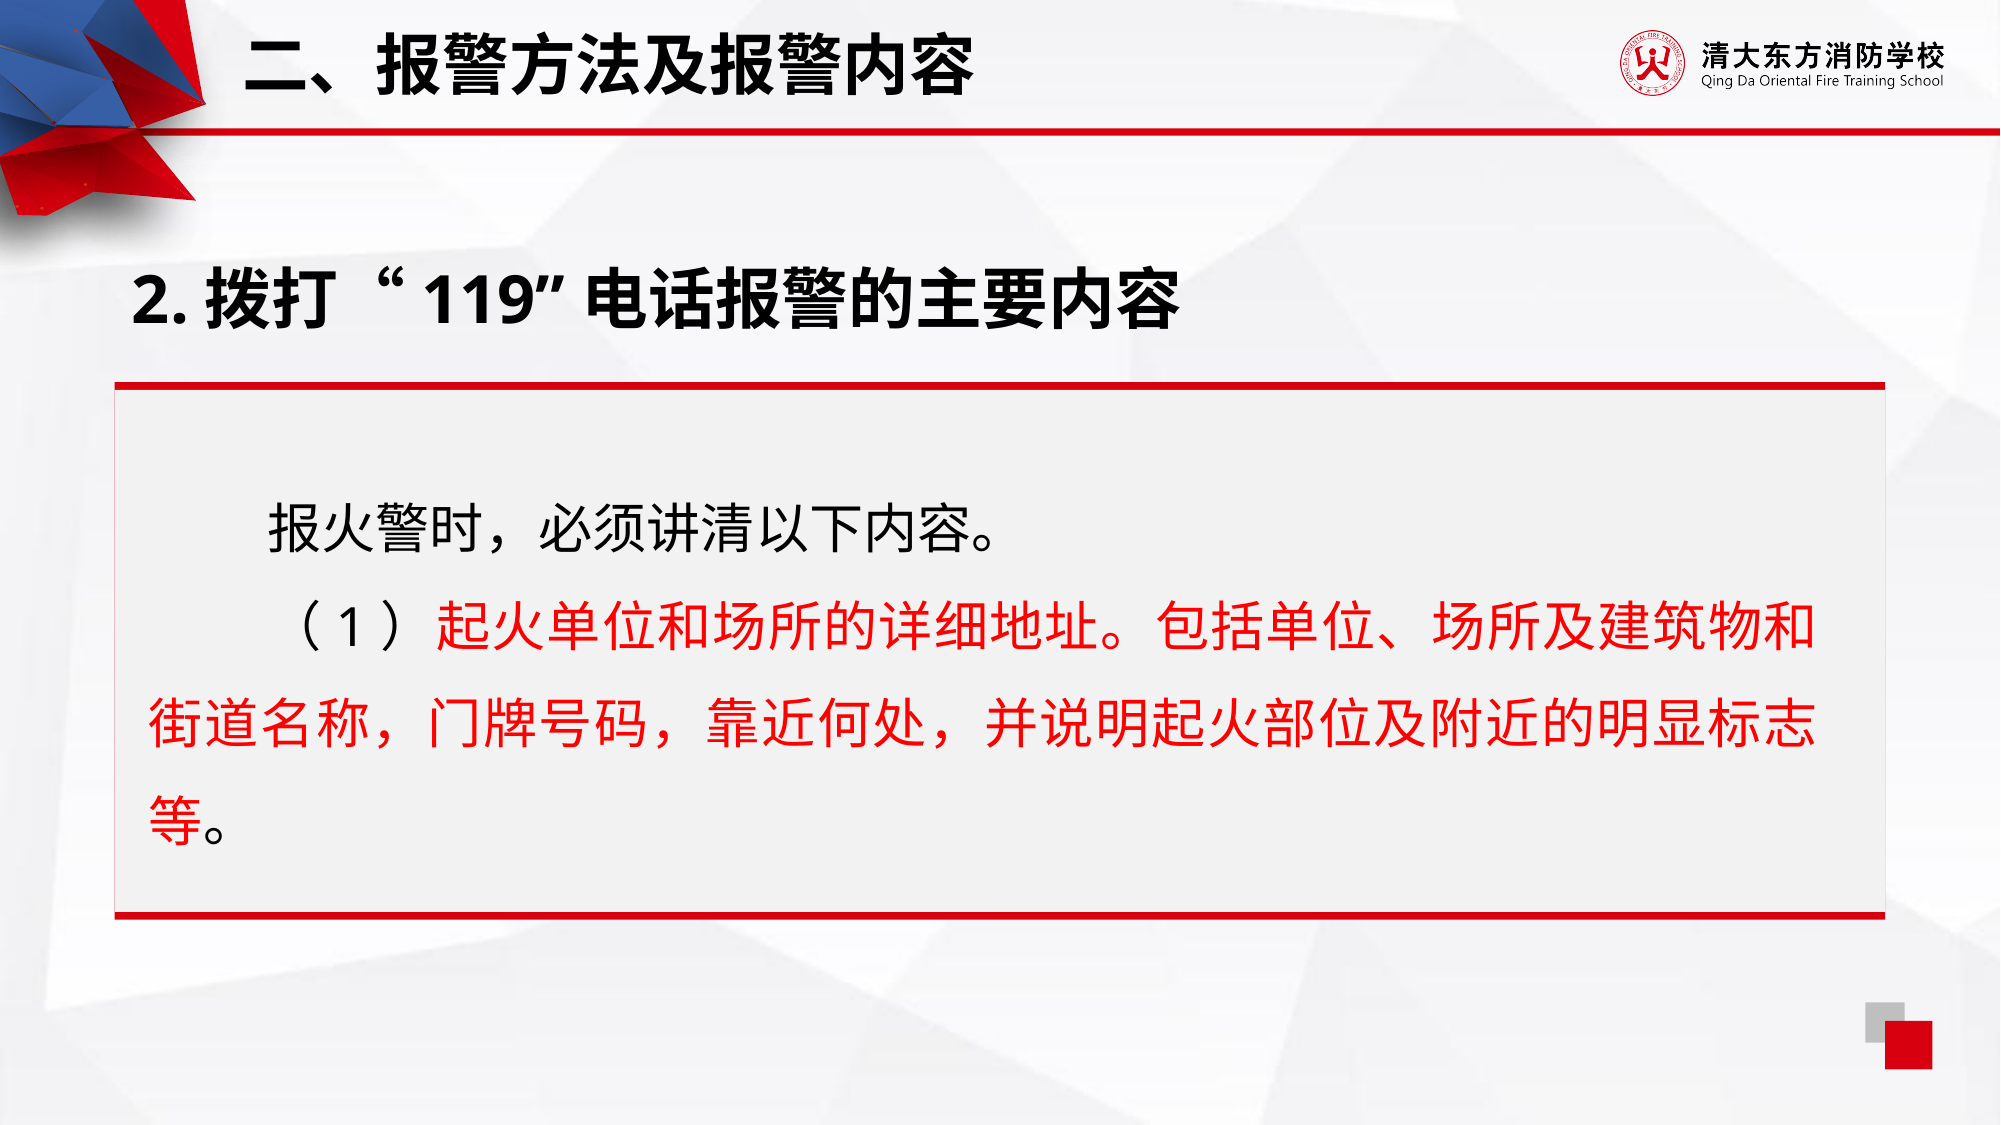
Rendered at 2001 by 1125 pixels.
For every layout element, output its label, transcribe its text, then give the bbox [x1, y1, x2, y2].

text_box [210, 127, 2000, 137]
picture [0, 0, 2001, 1125]
text_box 二、报警方法及报警内容 [227, 15, 1976, 111]
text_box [114, 382, 1886, 920]
text_box [1884, 1020, 1933, 1070]
text_box 2.拨打“119”电话报警的主要内容 [117, 249, 1866, 345]
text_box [0, 0, 207, 216]
text_box [1864, 1001, 1906, 1044]
